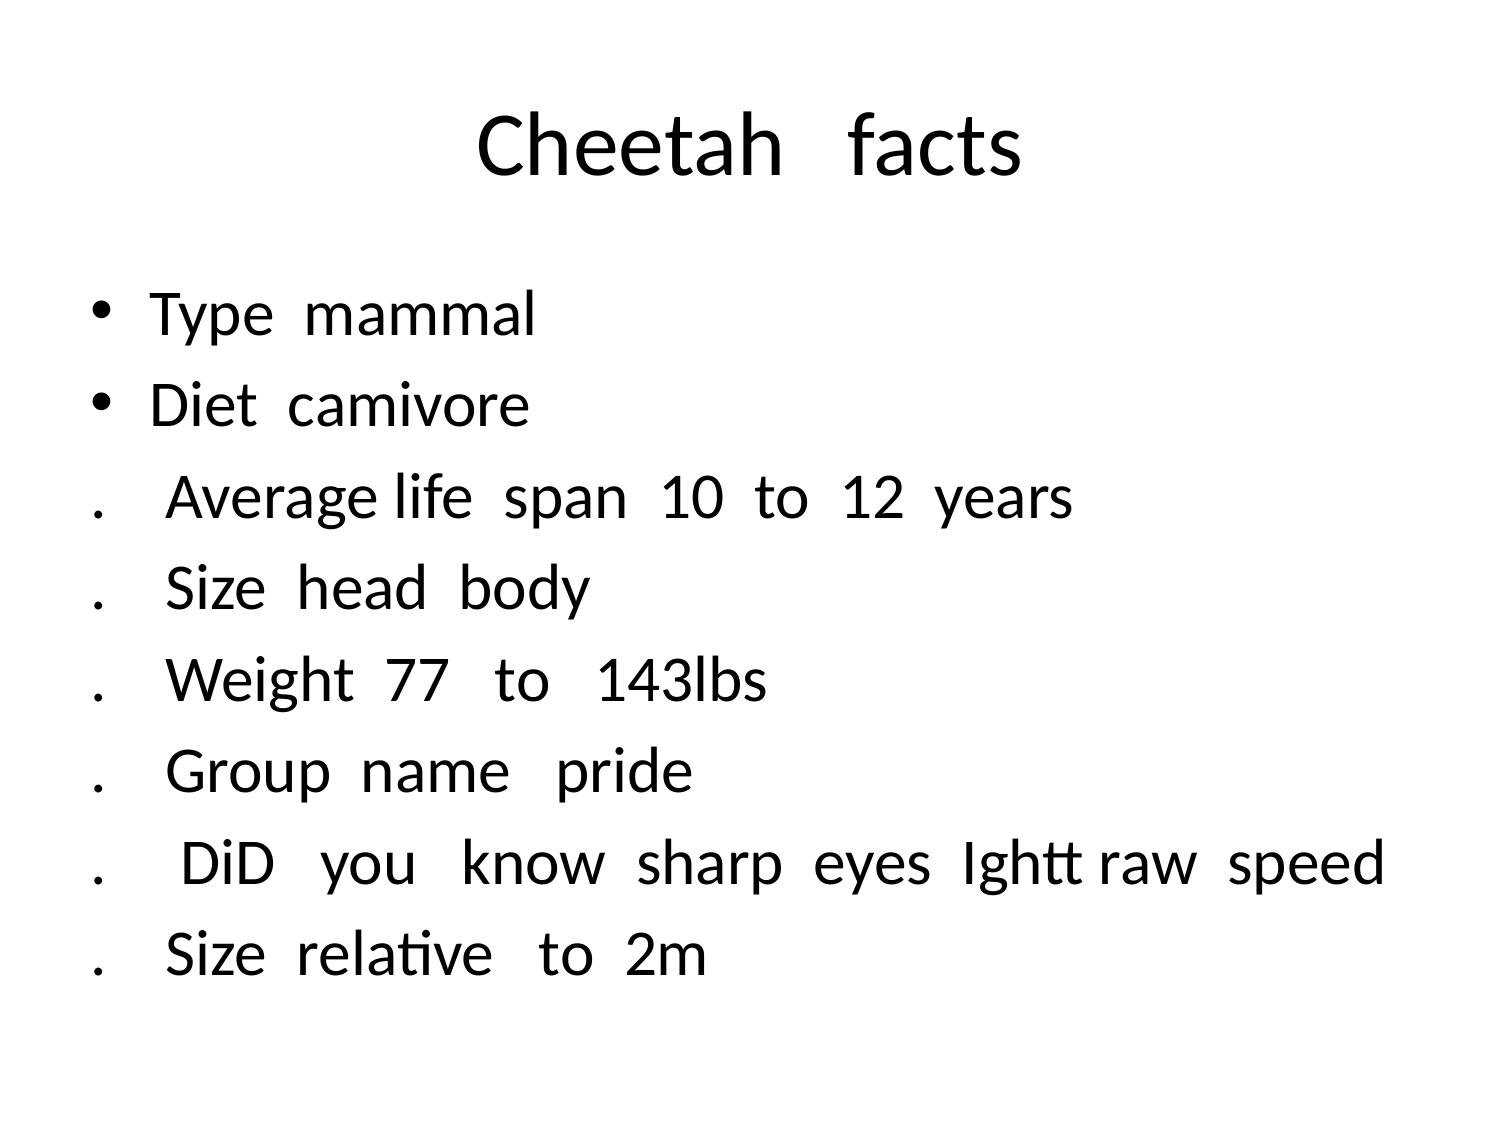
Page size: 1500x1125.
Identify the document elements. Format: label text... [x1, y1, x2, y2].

title Cheetah facts [75, 45, 1425, 233]
list Type mammal Diet camivore . Average life span 10 to 12 years . Size head body . Weight 77 to 143lbs . Group name pride . DiD you know sharp eyes Ightt raw speed . Size relative to 2m [75, 262, 1425, 1005]
